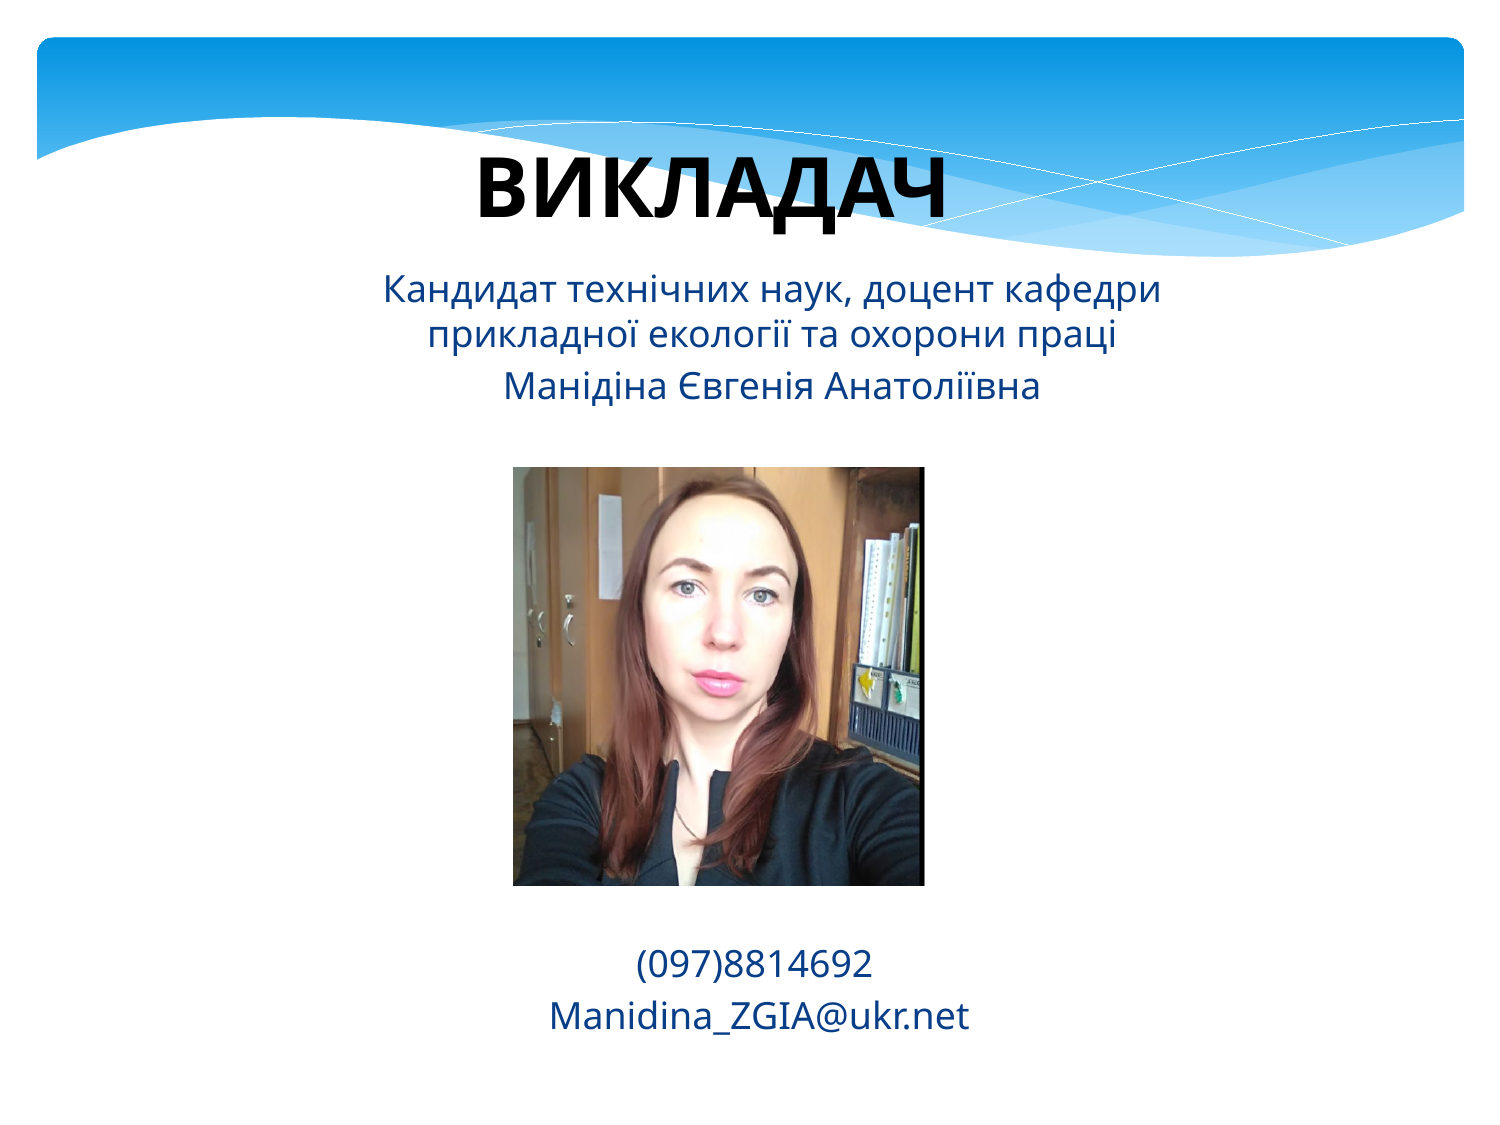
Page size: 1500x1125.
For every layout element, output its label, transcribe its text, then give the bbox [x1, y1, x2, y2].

list Кандидат технічних наук, доцент кафедри прикладної екології та охорони праці Манідіна Євгенія Анатоліївна (097)8814692 Manidina_ZGIA@ukr.net [312, 255, 1188, 1047]
picture [513, 467, 926, 886]
text_box ВИКЛАДАЧ [459, 126, 966, 242]
